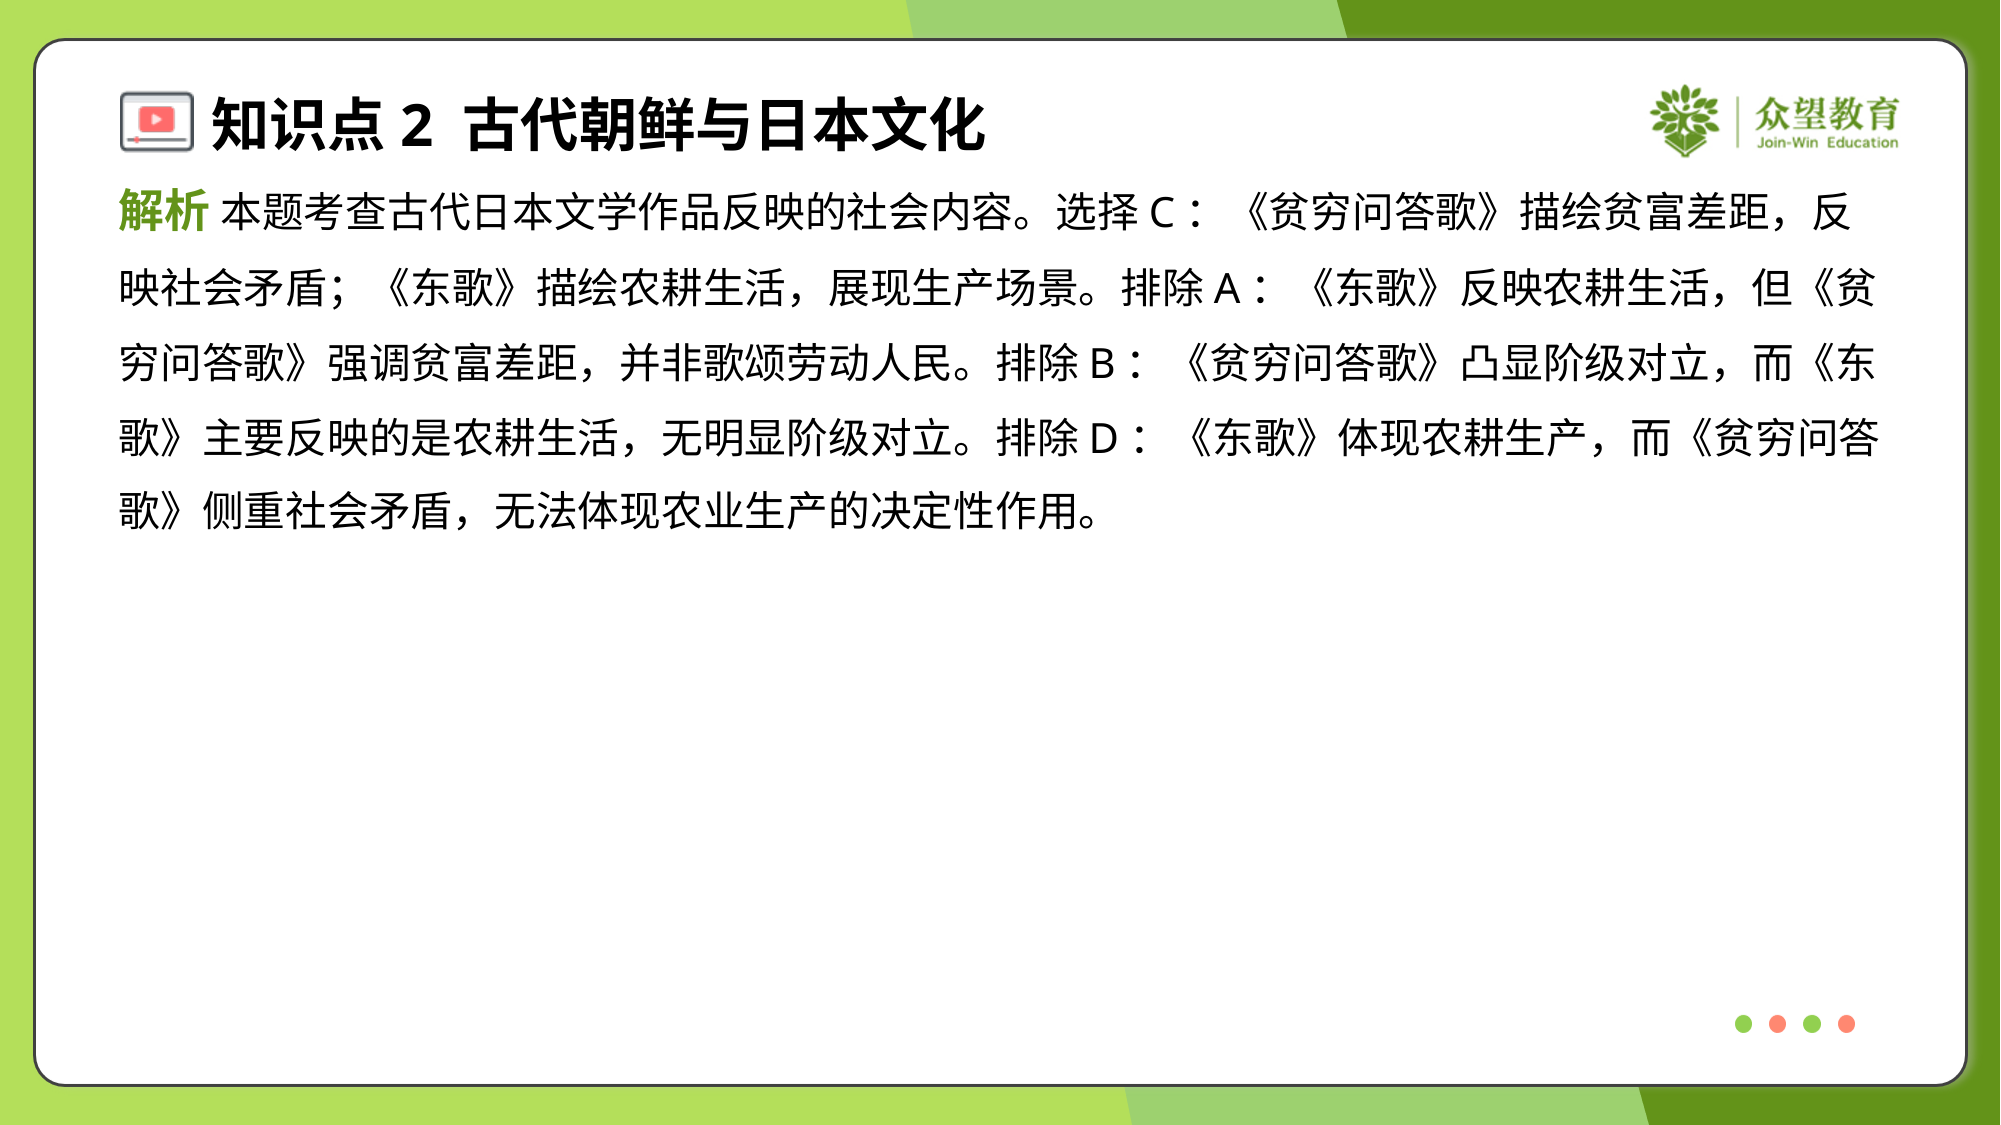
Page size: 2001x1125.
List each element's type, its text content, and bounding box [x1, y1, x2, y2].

picture [0, 0, 2000, 1125]
text_box 解析 本题考查古代日本文学作品反映的社会内容。选择C：《贫穷问答歌》描绘贫富差距，反 映社会矛盾；《东歌》描绘农耕生活，展现生产场景。排除A：《东歌》反映农耕生活，但《贫 穷问答歌》强调贫富差距，并非歌颂劳动人民。排除B：《贫穷问答歌》凸显阶级对立，而《东 歌》主要反映的是农耕生活，无明显阶级对立。排除D：《东歌》体现农耕生产，而《贫穷问答 歌》侧重社会矛盾，无法体现农业生产的决定性作用。 [118, 159, 1883, 527]
